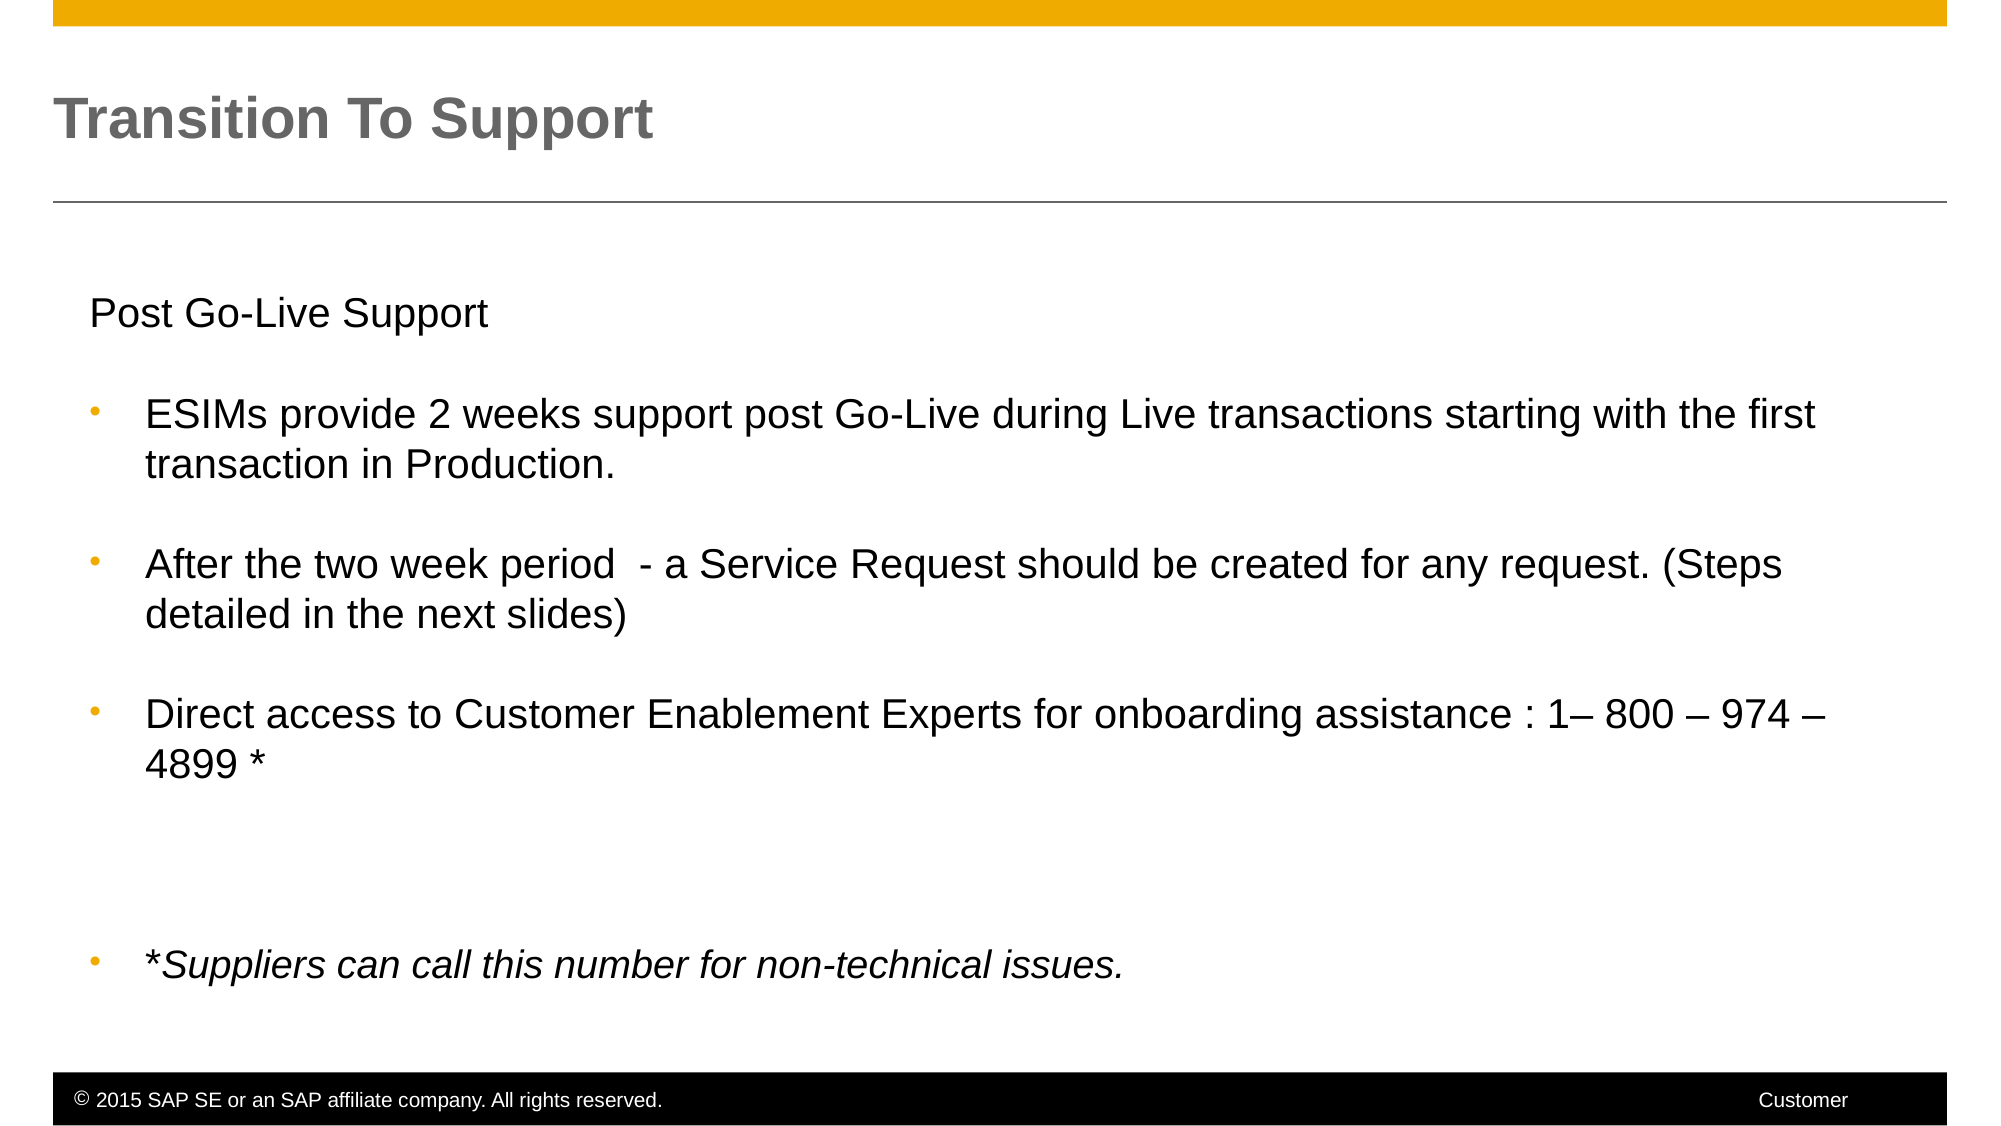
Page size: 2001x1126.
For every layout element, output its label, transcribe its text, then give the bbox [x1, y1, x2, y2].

list Post Go-Live Support ESIMs provide 2 weeks support post Go-Live during Live transactions starting with the first transaction in Production. After the two week period - a Service Request should be created for any request. (Steps detailed in the next slides) Direct access to Customer Enablement Experts for onboarding assistance : 1– 800 – 974 – 4899 * *Suppliers can call this number for non-technical issues. [71, 277, 1930, 999]
title Transition To Support [53, 53, 1947, 178]
